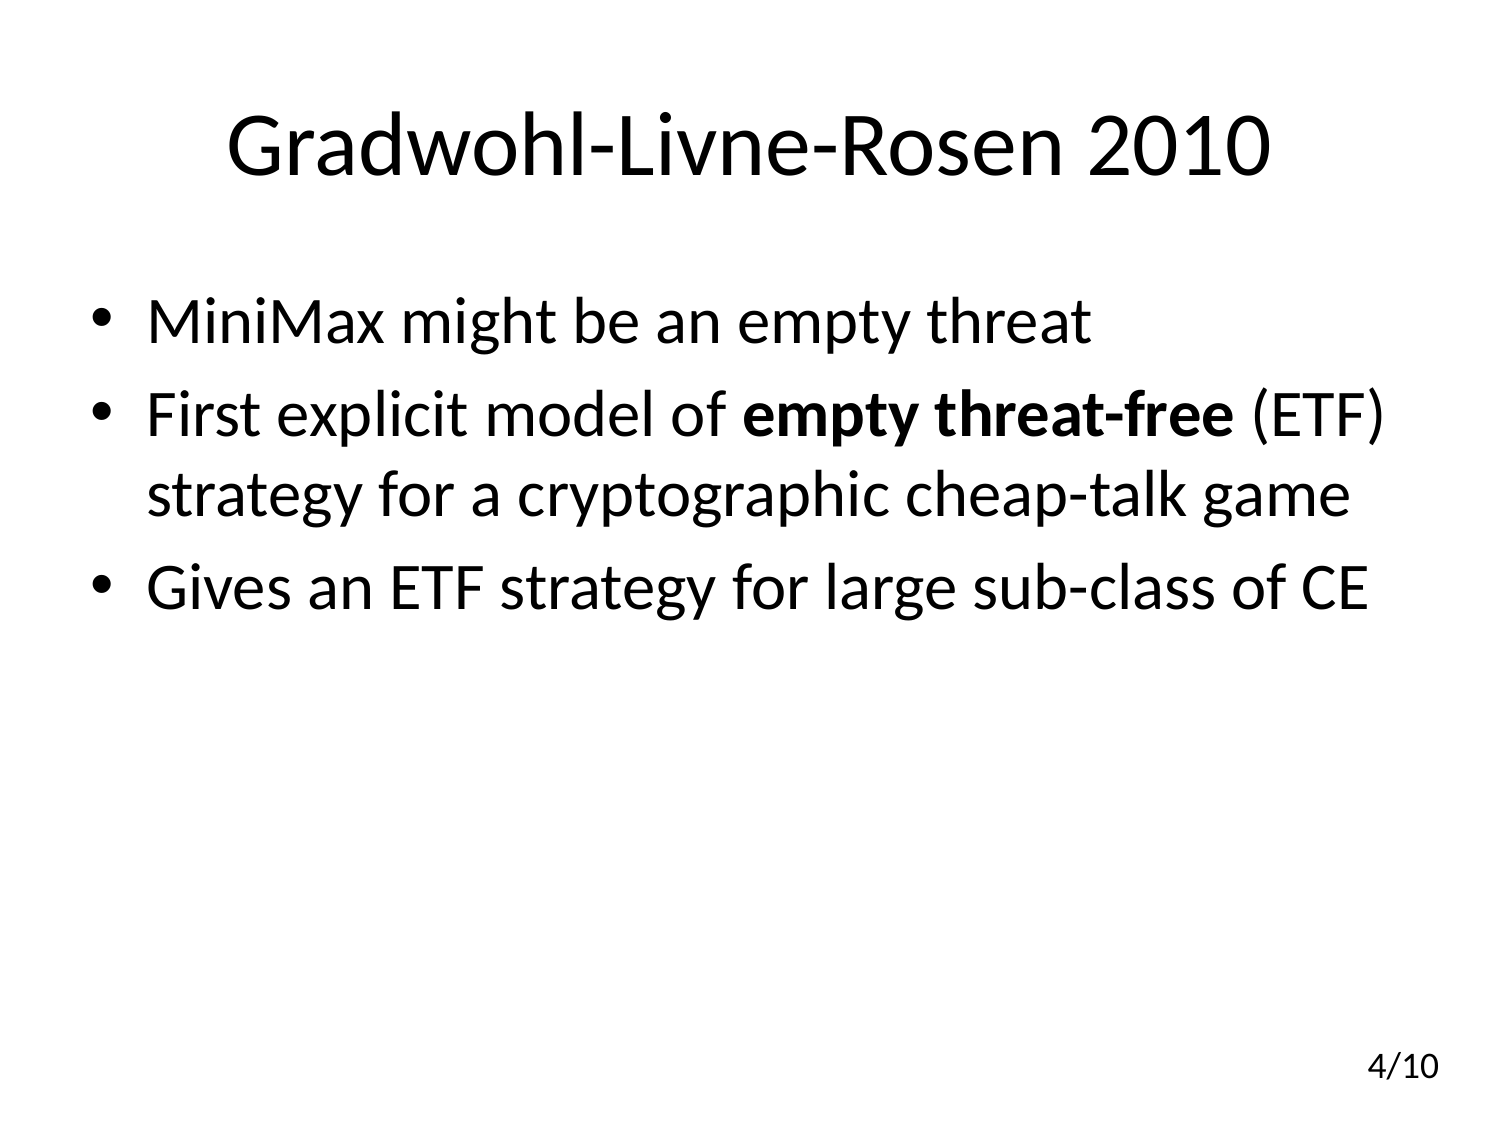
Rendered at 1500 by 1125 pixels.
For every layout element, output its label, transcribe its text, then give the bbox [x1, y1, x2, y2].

text_box 4/10 [1353, 1033, 1455, 1094]
title Gradwohl-Livne-Rosen 2010 [75, 45, 1425, 233]
list MiniMax might be an empty threat First explicit model of empty threat-free (ETF) strategy for a cryptographic cheap-talk game Gives an ETF strategy for large sub-class of CE [75, 268, 1425, 1071]
